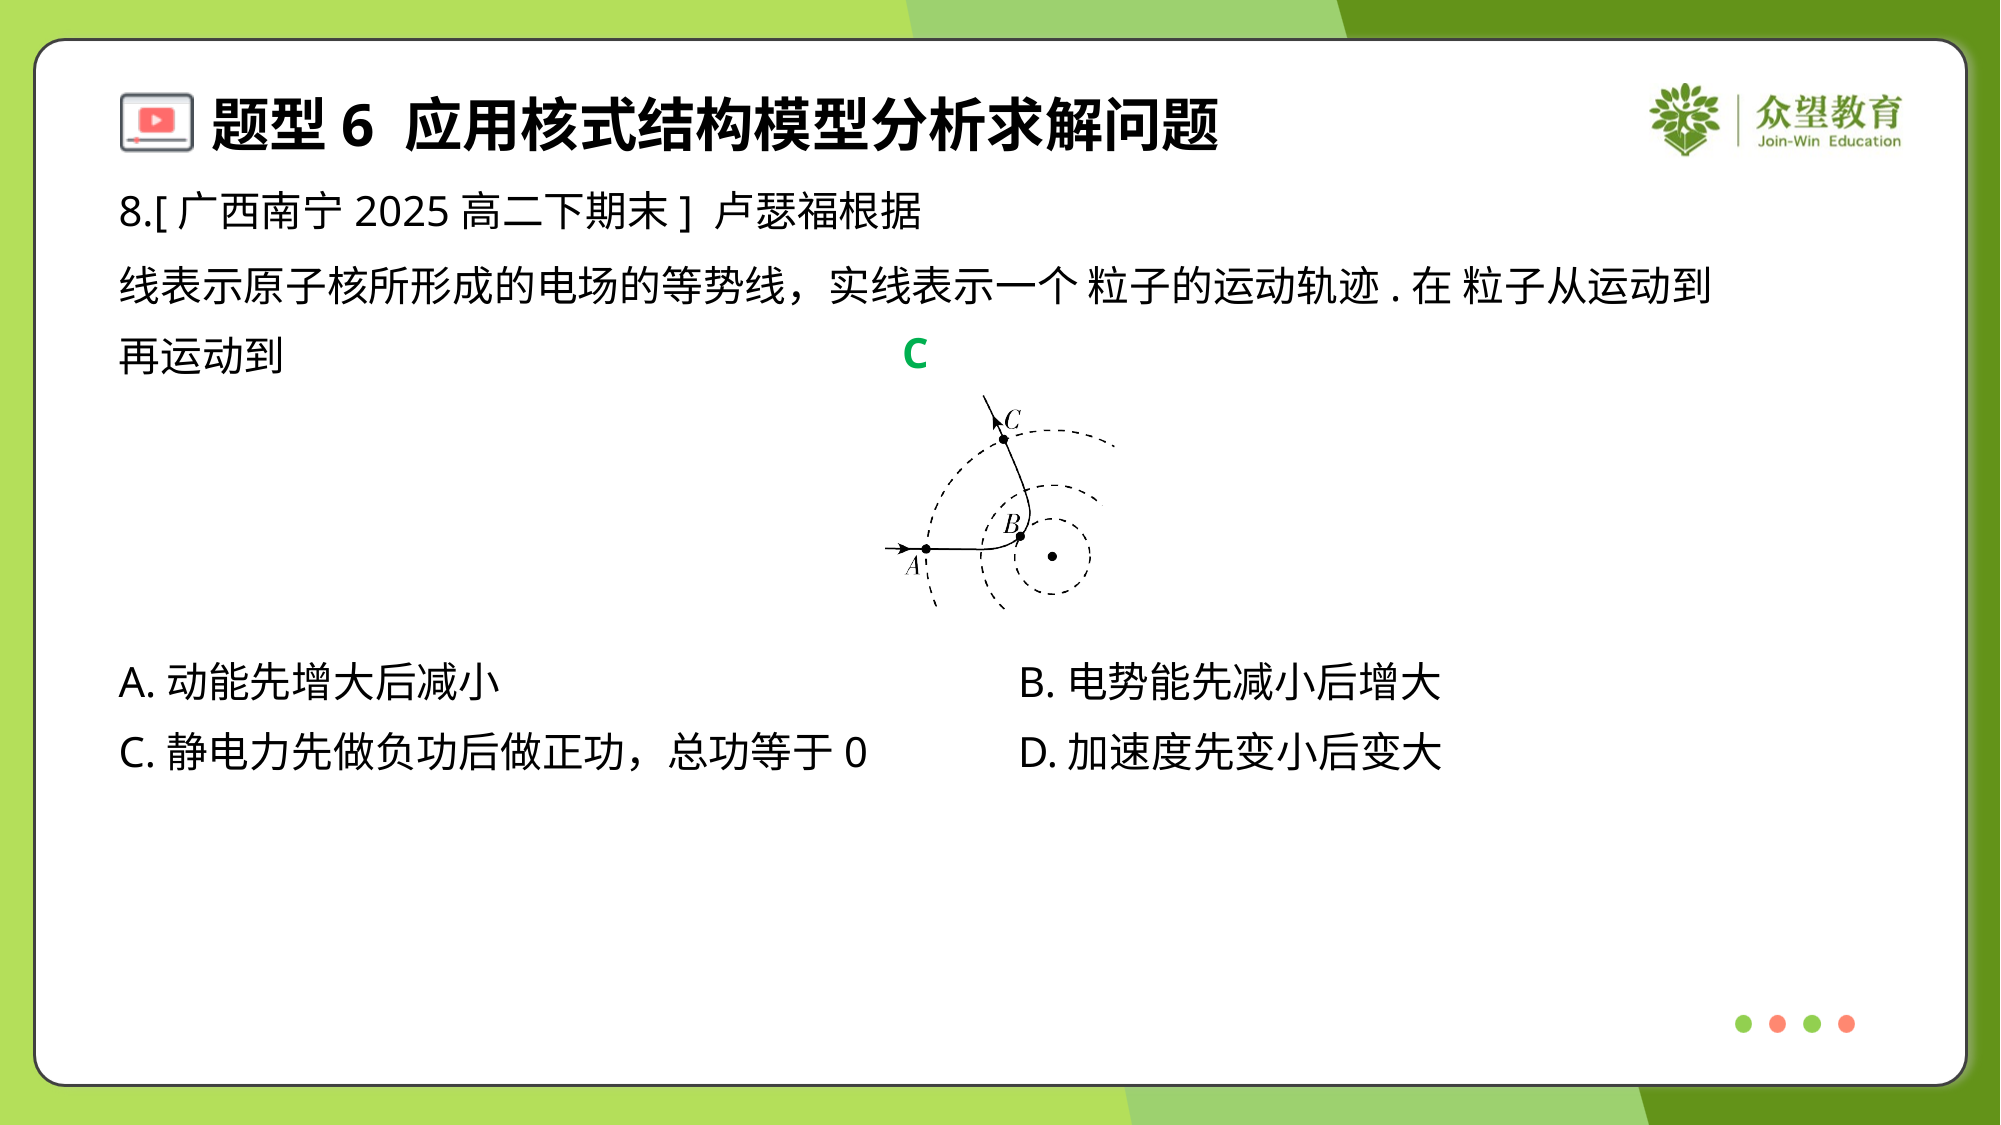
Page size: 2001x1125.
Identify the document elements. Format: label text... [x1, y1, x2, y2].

text_box C [886, 306, 945, 371]
text_box A.动能先增大后减小 B.电势能先减小后增大 C.静电力先做负功后做正功，总功等于0 D.加速度先变小后变大 [118, 630, 1883, 769]
picture [0, 0, 2000, 1125]
